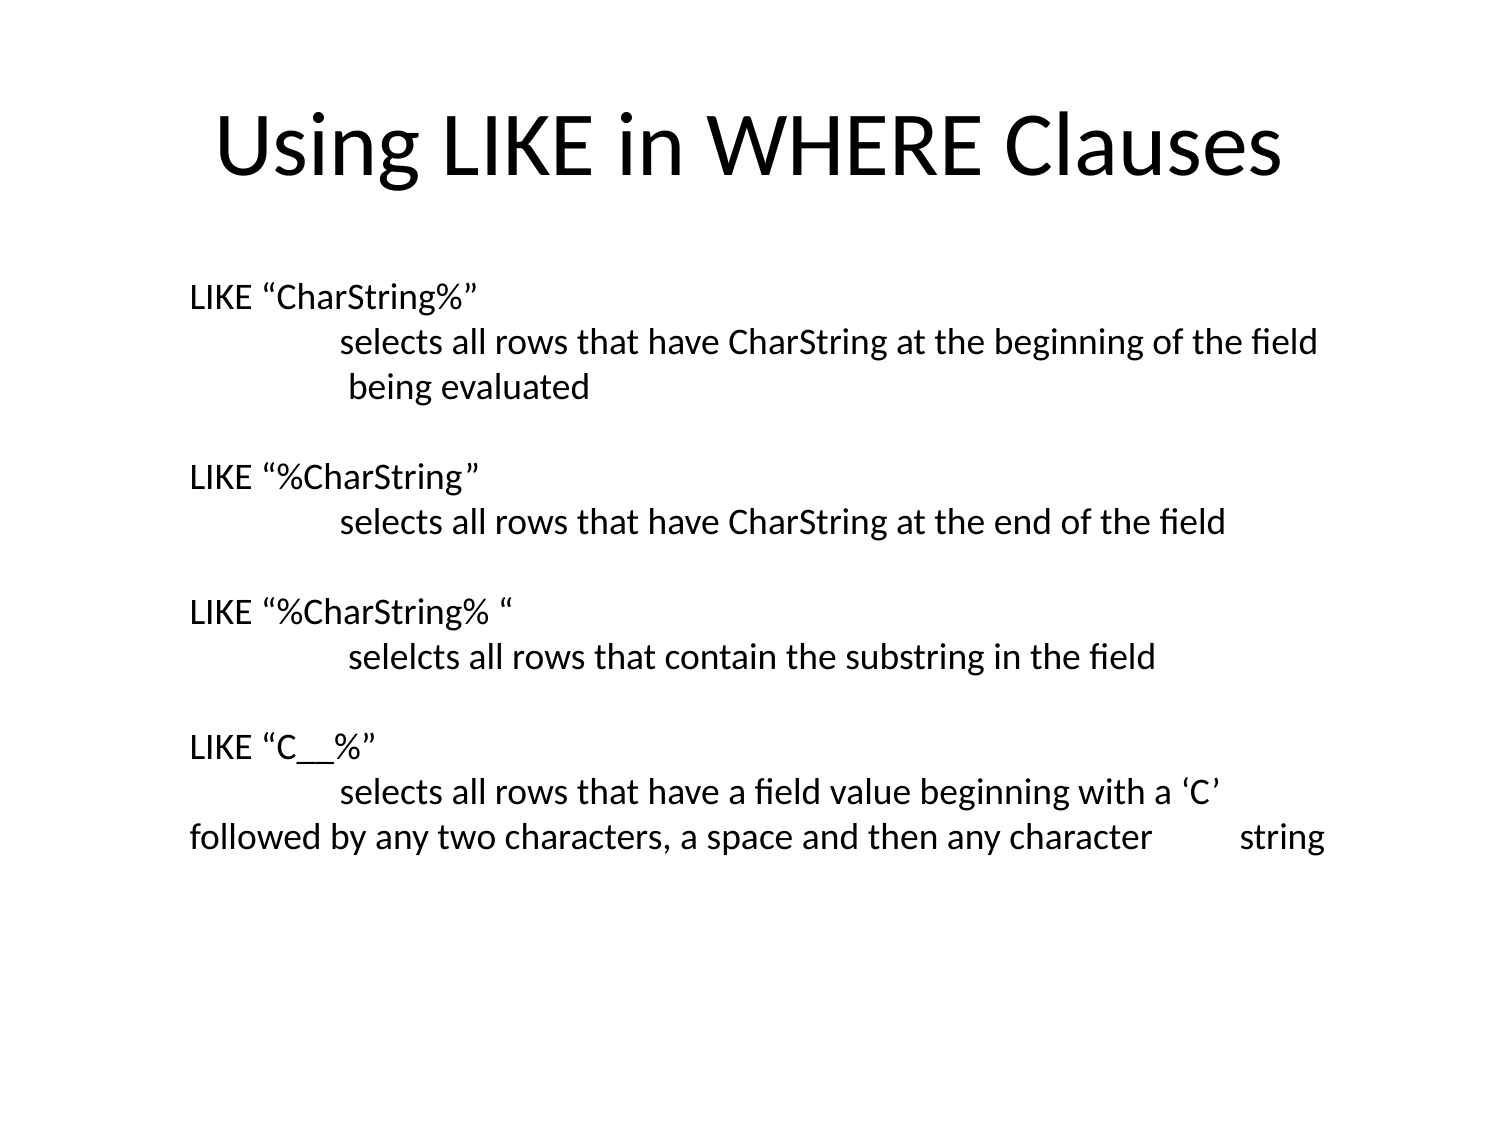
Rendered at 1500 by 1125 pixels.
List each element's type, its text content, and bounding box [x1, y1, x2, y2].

text_box LIKE “CharString%” selects all rows that have CharString at the beginning of the field being evaluated LIKE “%CharString” selects all rows that have CharString at the end of the field LIKE “%CharString% “ selelcts all rows that contain the substring in the field LIKE “C__%” selects all rows that have a field value beginning with a ‘C’ followed by any two characters, a space and then any character string [174, 264, 1363, 955]
title Using LIKE in WHERE Clauses [75, 45, 1425, 233]
